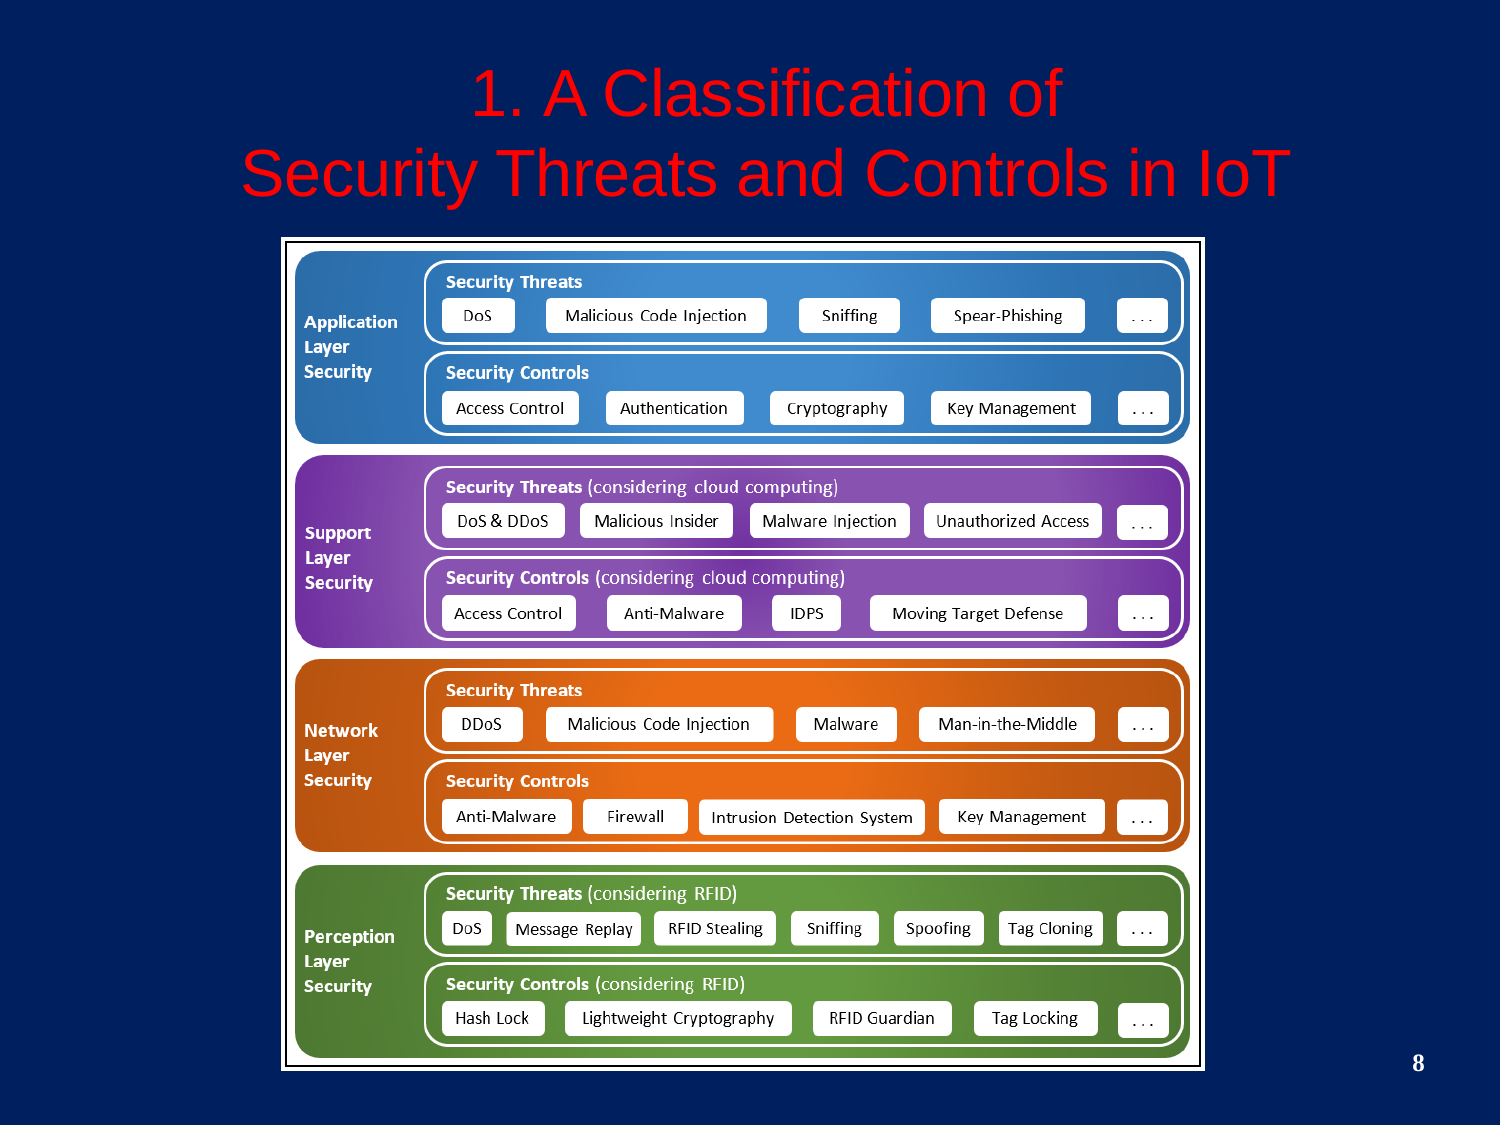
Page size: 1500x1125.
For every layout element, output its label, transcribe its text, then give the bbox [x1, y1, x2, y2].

slide_number 8 [1080, 1046, 1425, 1125]
title 1. A Classification of Security Threats and Controls in IoT [37, 24, 1475, 238]
picture [281, 237, 1206, 1071]
